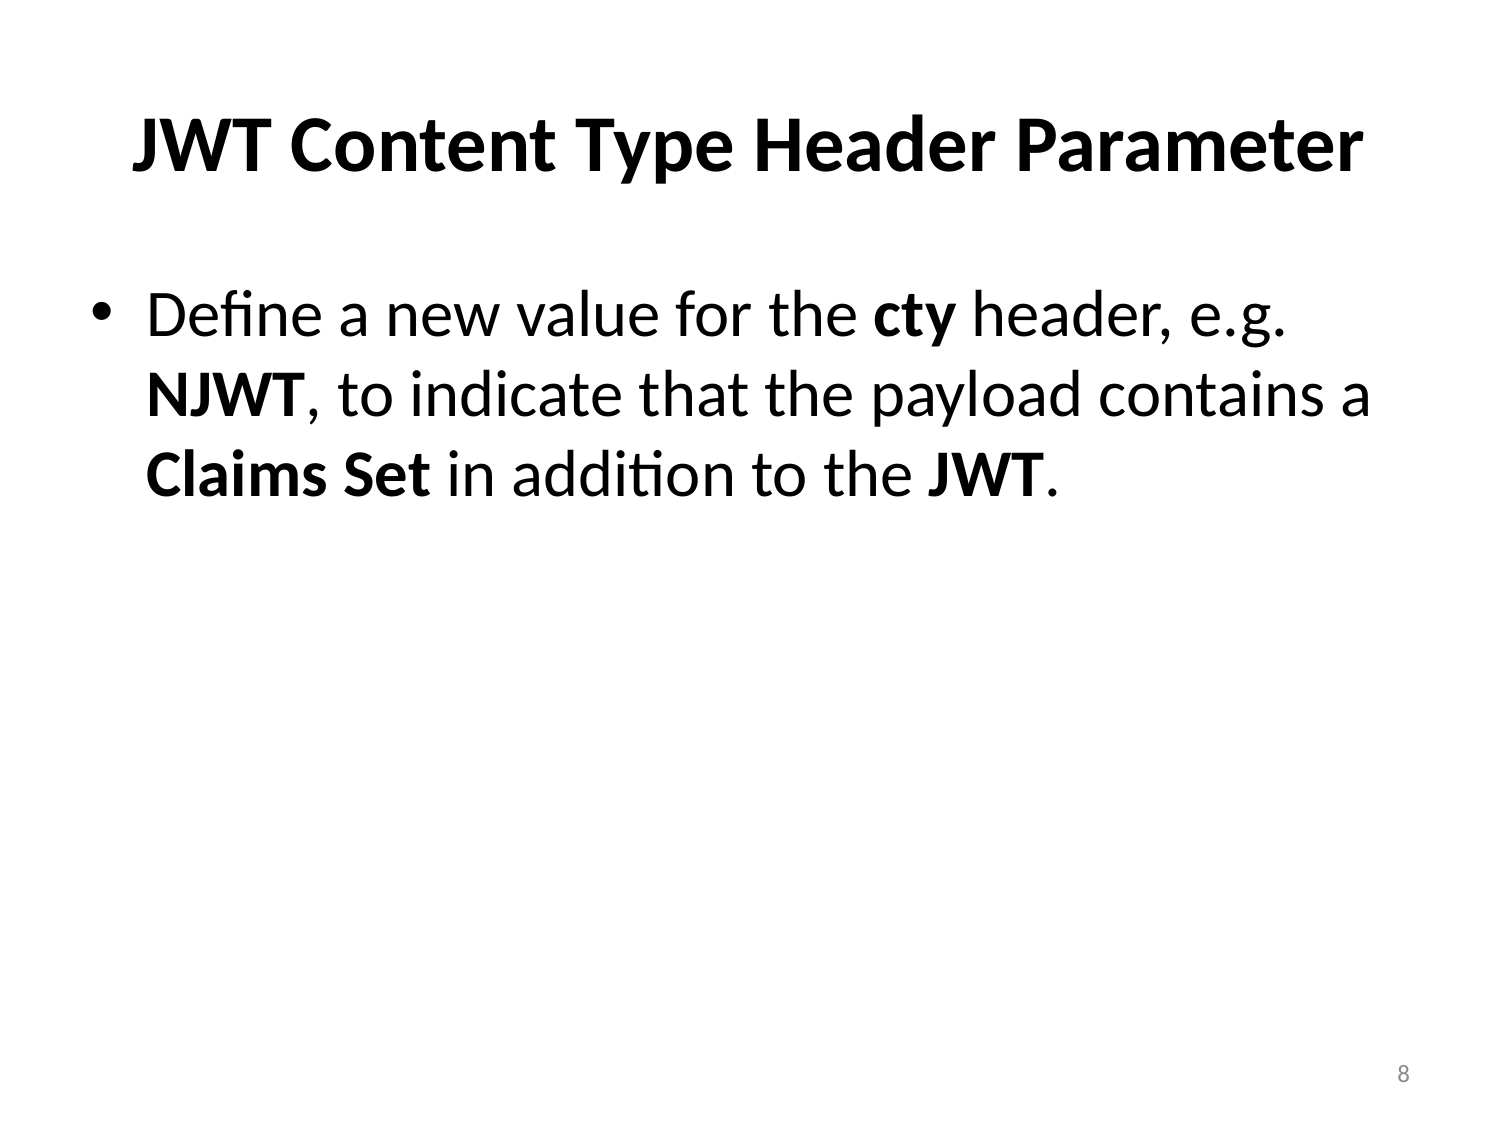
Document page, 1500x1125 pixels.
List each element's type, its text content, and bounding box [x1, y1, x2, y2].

slide_number 8 [1074, 1042, 1425, 1103]
title JWT Content Type Header Parameter [75, 45, 1425, 233]
list Define a new value for the cty header, e.g. NJWT, to indicate that the payload contains a Claims Set in addition to the JWT. [75, 262, 1425, 1005]
